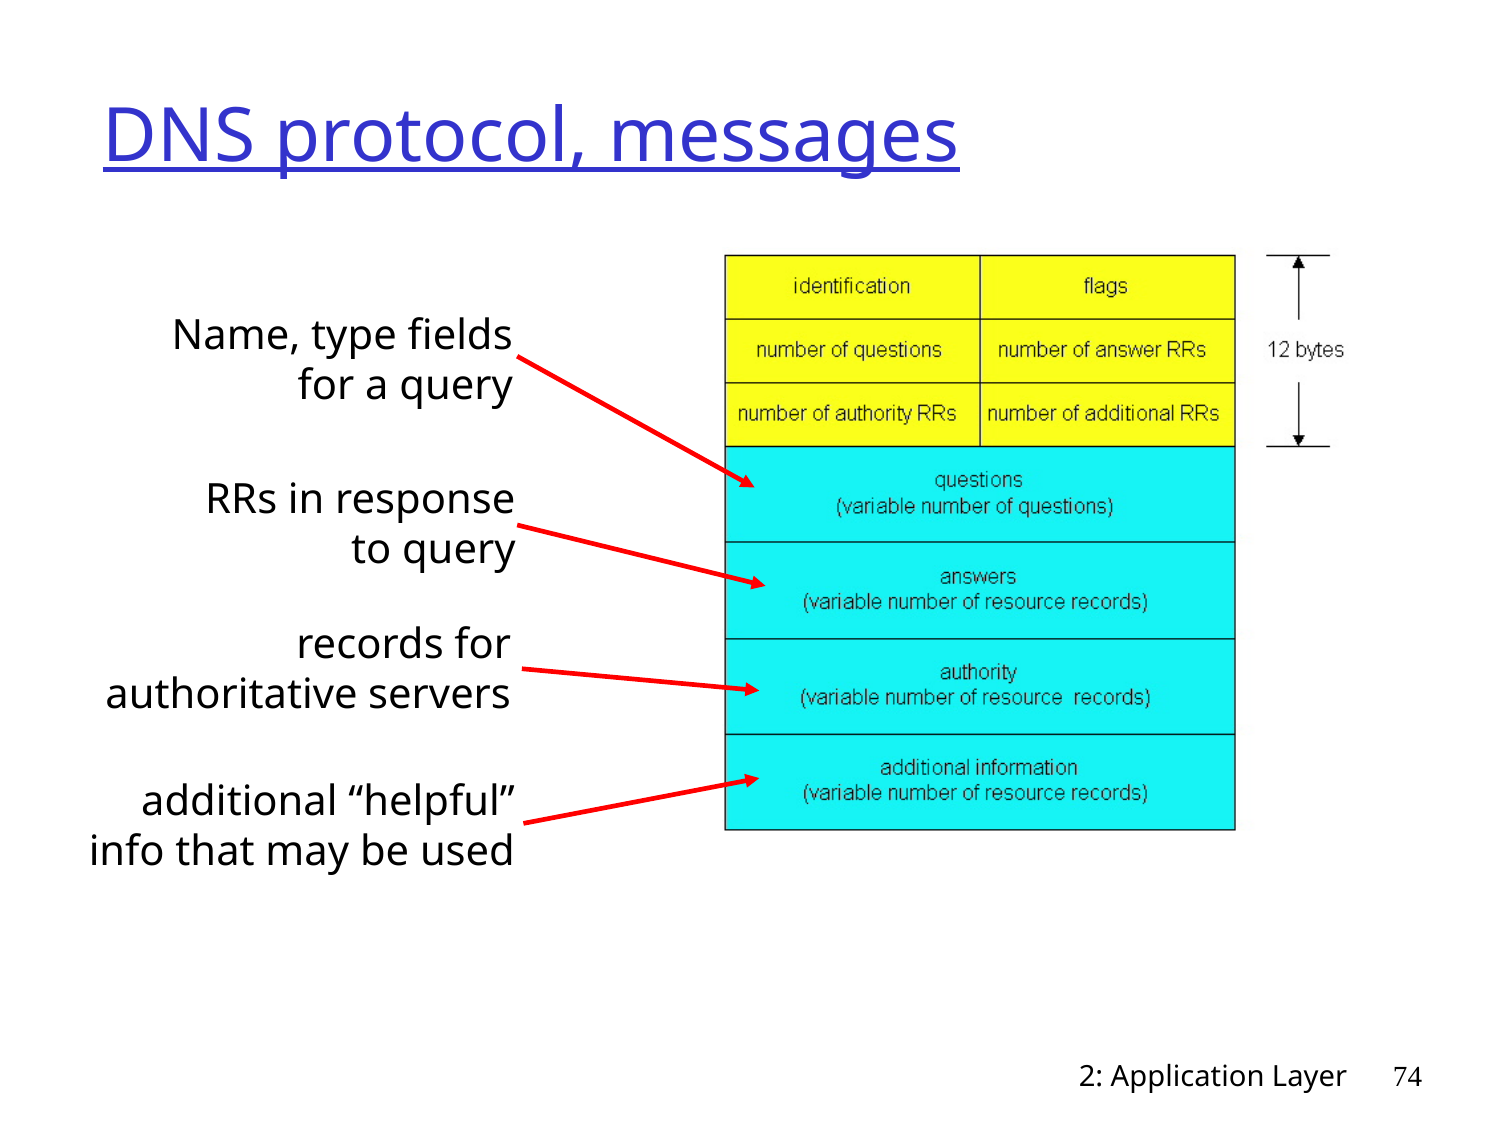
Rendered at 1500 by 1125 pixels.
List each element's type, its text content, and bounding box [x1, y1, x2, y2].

text_box additional “helpful” info that may be used [73, 766, 530, 881]
picture [722, 247, 1443, 833]
title DNS protocol, messages [87, 37, 1363, 226]
text_box RRs in response to query [174, 464, 531, 580]
text_box records for authoritative servers [90, 609, 526, 725]
slide_number 74 [1362, 1049, 1438, 1125]
text_box Name, type fields for a query [156, 300, 528, 416]
footer 2: Application Layer [887, 1049, 1362, 1125]
